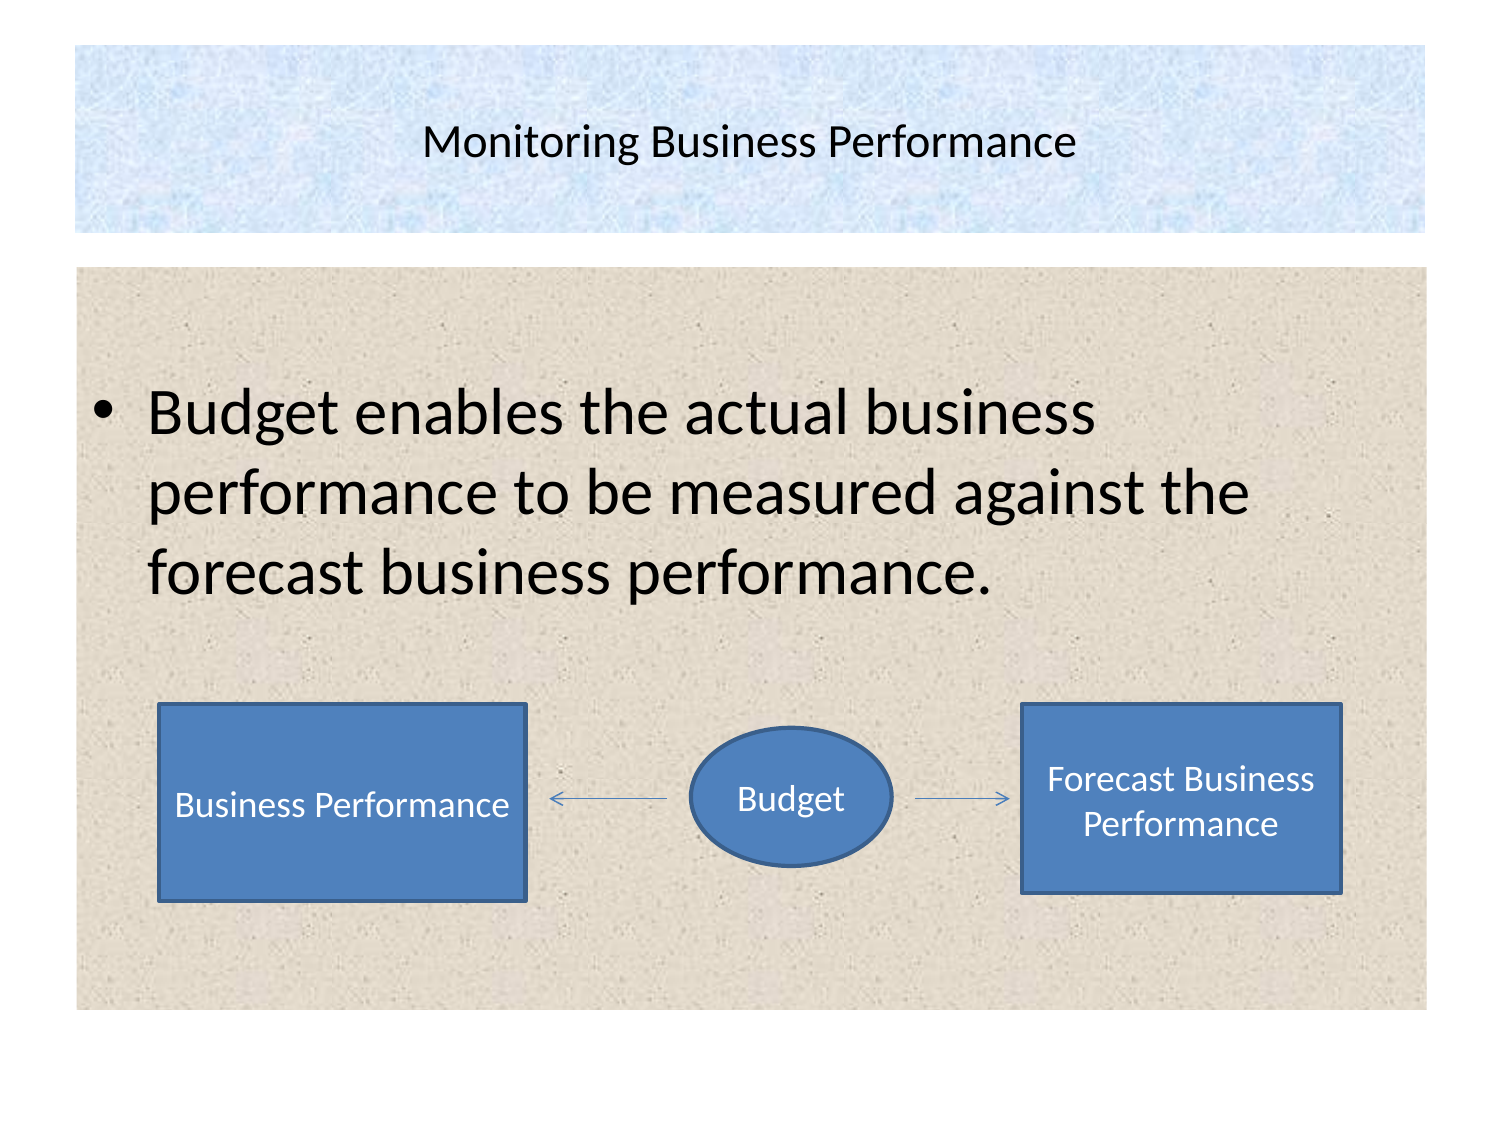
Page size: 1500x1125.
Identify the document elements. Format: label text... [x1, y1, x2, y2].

text_box Budget [688, 725, 894, 869]
title Monitoring Business Performance [75, 45, 1425, 233]
text_box Forecast Business Performance [1020, 702, 1343, 895]
list Budget enables the actual business performance to be measured against the forecast business performance. [76, 267, 1427, 1010]
text_box Business Performance [157, 702, 528, 903]
